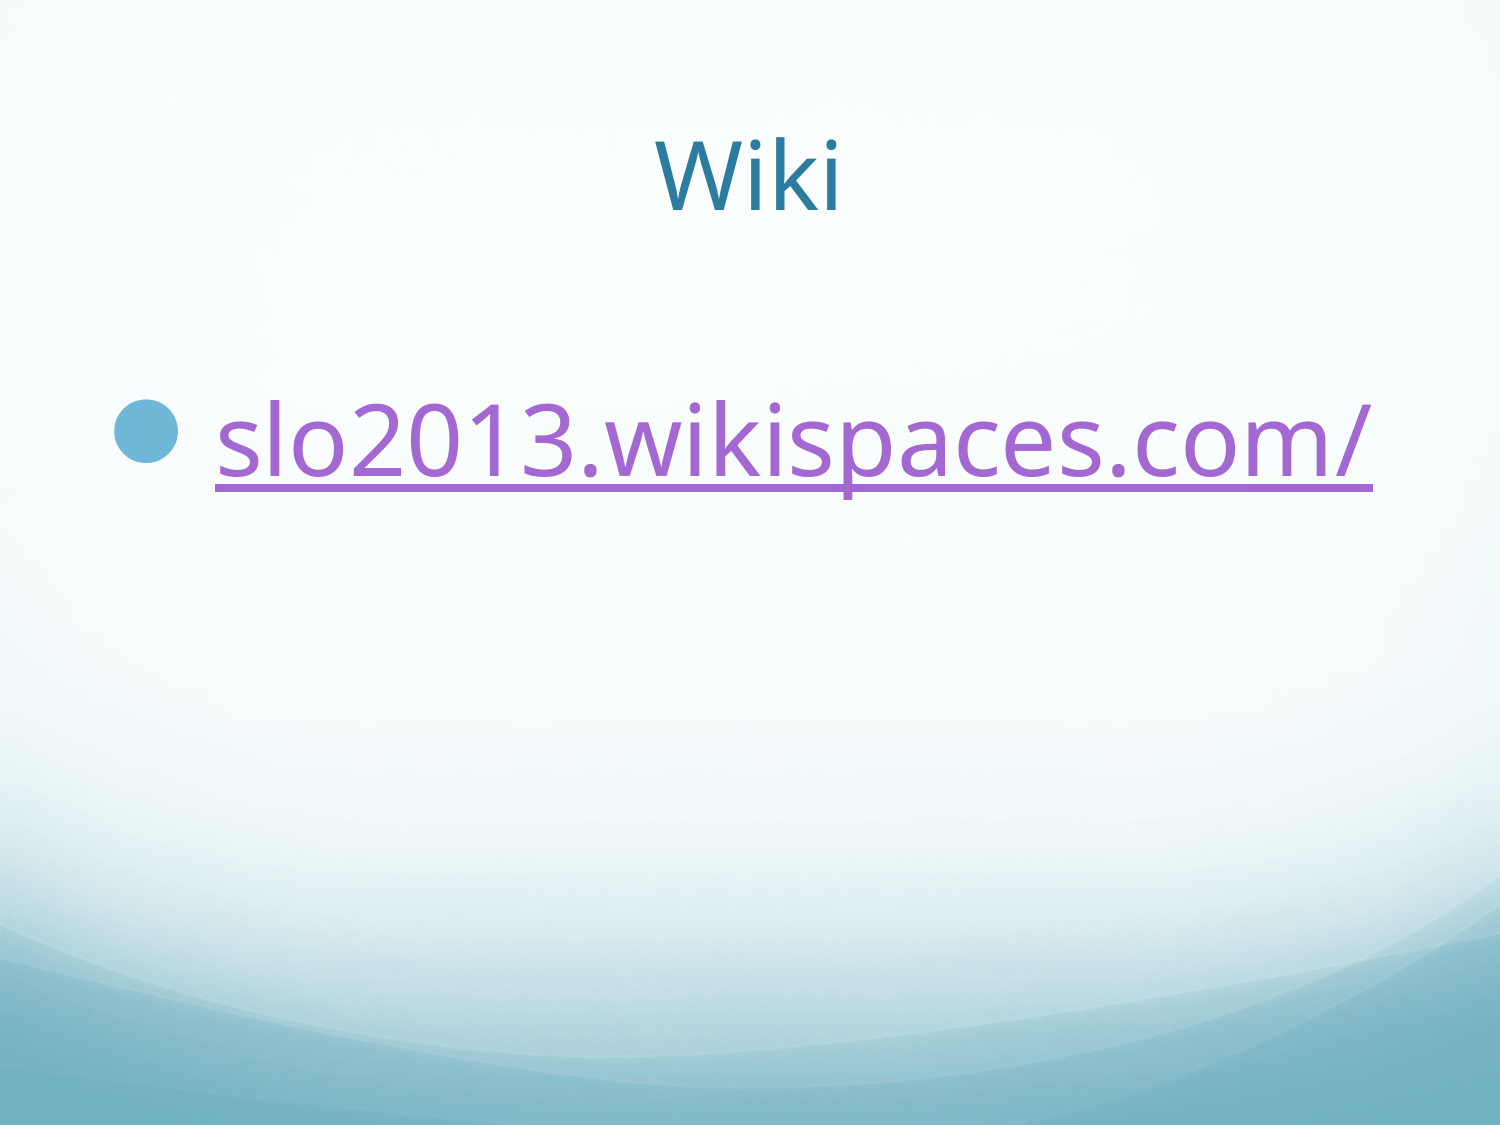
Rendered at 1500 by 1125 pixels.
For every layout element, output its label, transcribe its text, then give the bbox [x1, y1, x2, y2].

title Wiki [90, 17, 1410, 237]
list slo2013.wikispaces.com/ [90, 369, 1410, 802]
